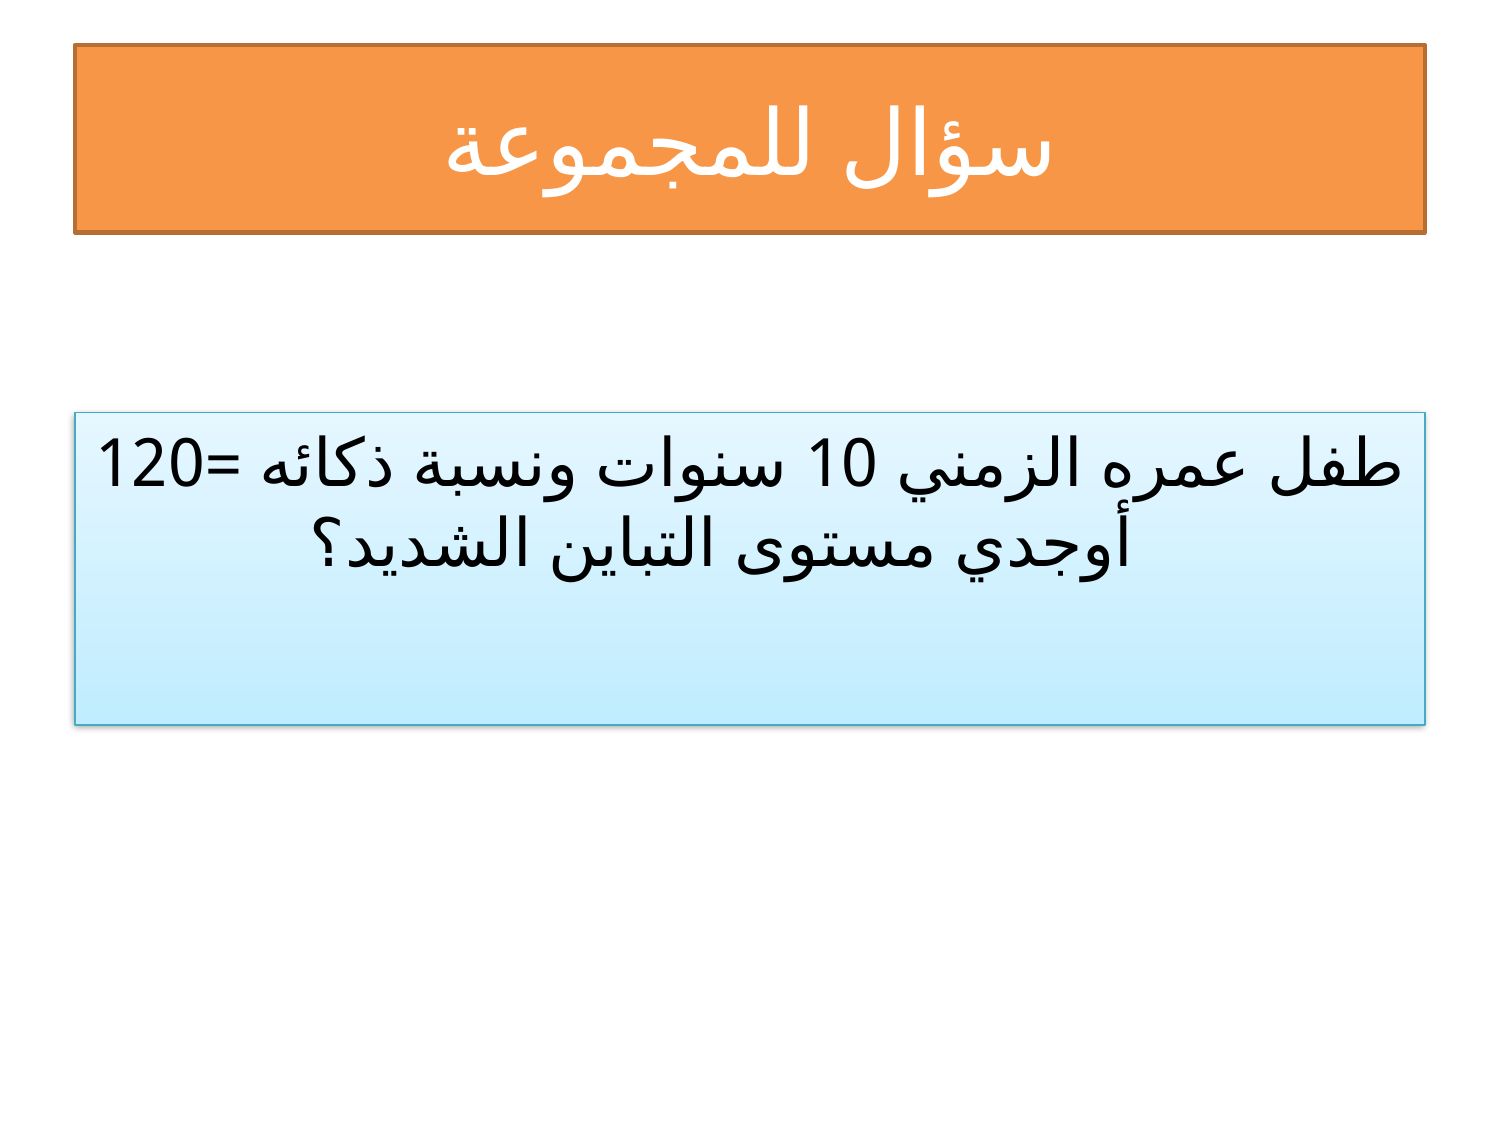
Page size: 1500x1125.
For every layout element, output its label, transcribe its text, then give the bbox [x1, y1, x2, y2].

list طفل عمره الزمني 10 سنوات ونسبة ذكائه =120 أوجدي مستوى التباين الشديد؟ [74, 412, 1426, 726]
title سؤال للمجموعة [73, 43, 1427, 235]
